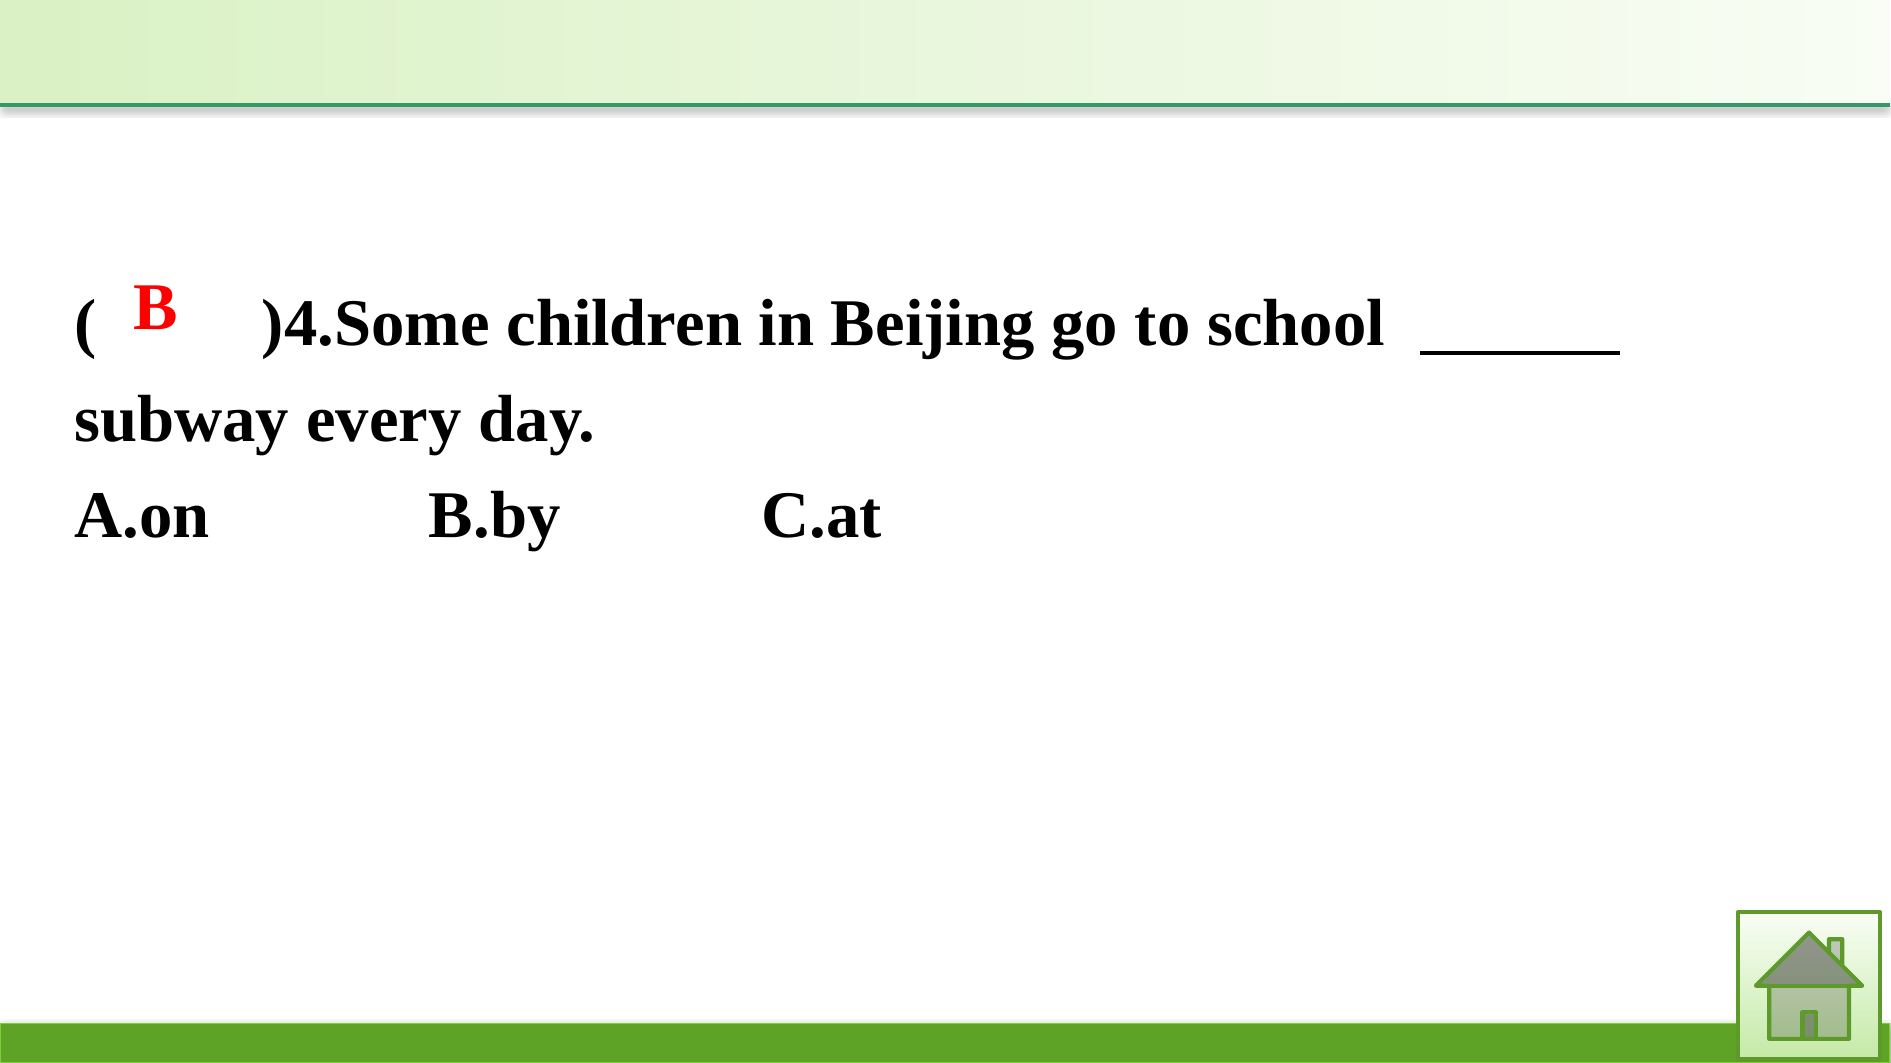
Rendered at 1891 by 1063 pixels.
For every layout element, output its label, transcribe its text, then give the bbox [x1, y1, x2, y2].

text_box B [118, 255, 193, 351]
text_box ( )4.Some children in Beijing go to school subway every day. A.on B.by C.at [59, 255, 1833, 558]
